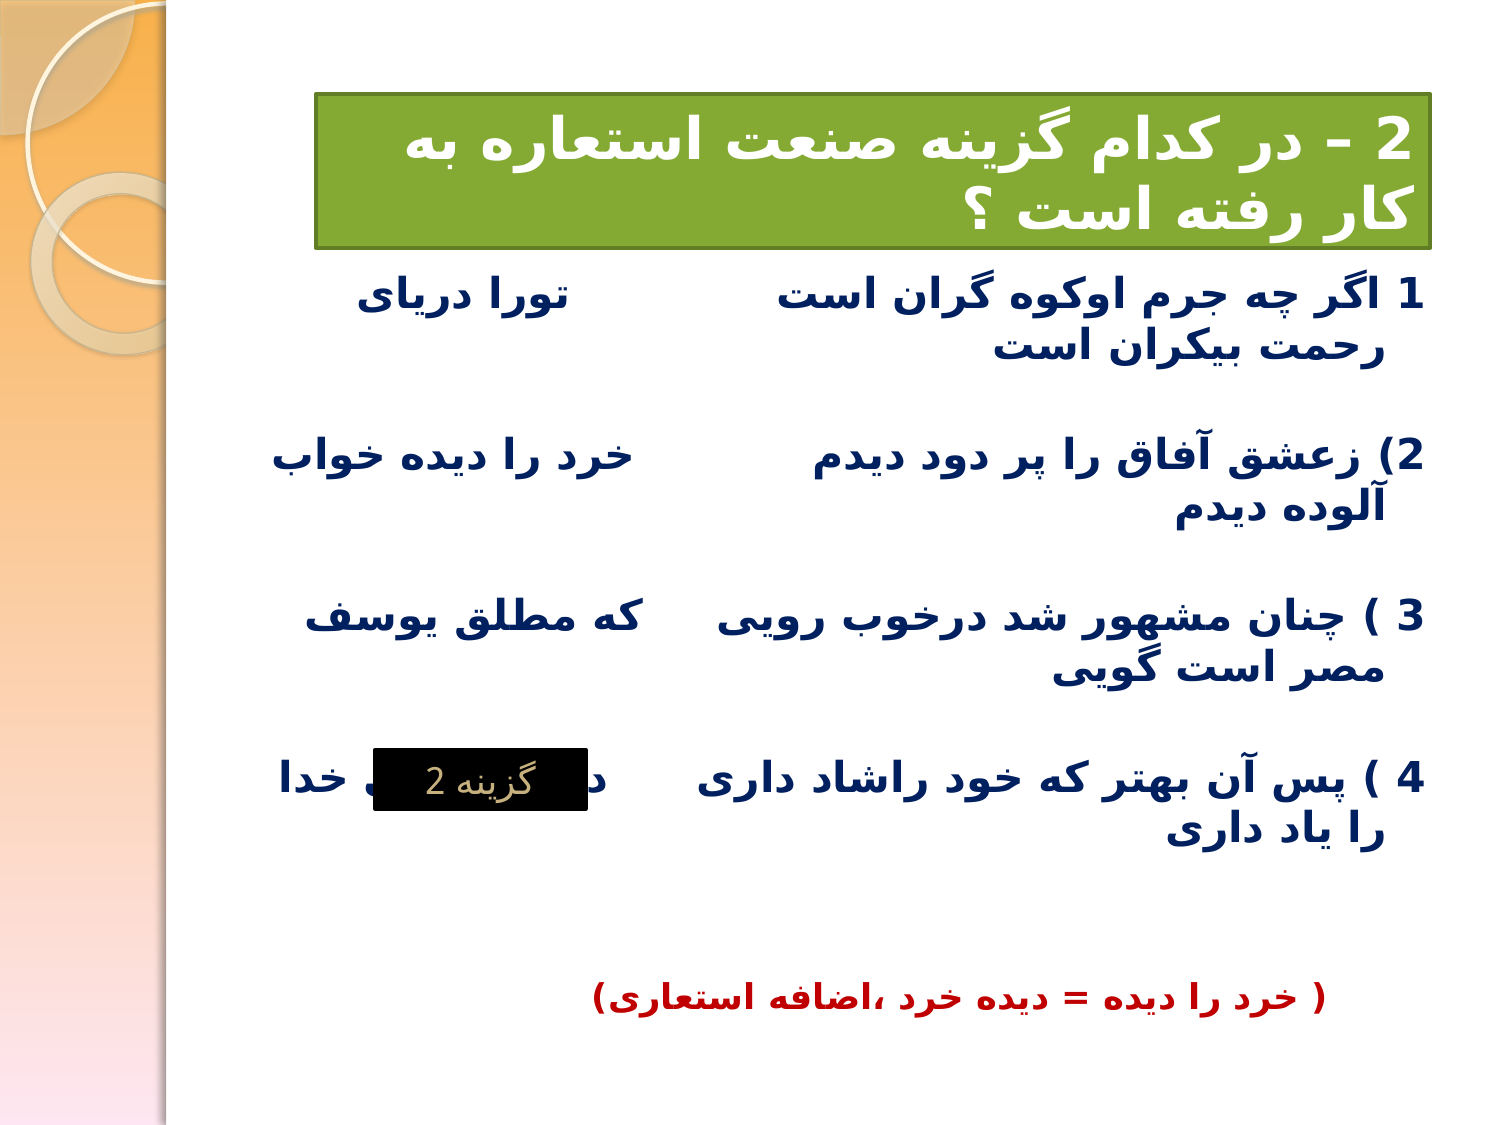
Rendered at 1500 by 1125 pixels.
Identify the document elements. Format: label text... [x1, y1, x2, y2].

list 1 اگر چه جرم اوکوه گران است تورا دریای رحمت بیکران است 2) زعشق آفاق را پر دود دیدم خرد را دیده خواب آلوده دیدم 3 ) چنان مشهور شد درخوب رویی که مطلق یوسف مصر است گویی 4 ) پس آن بهتر که خود راشاد داری در آن شادی خدا را یاد داری ( خرد را دیده = دیده خرد ،اضافه استعاری) [222, 210, 1453, 1032]
text_box گزینه 2 [373, 748, 588, 811]
text_box 2 – در کدام گزینه صنعت استعاره به کار رفته است ؟ [314, 92, 1432, 250]
